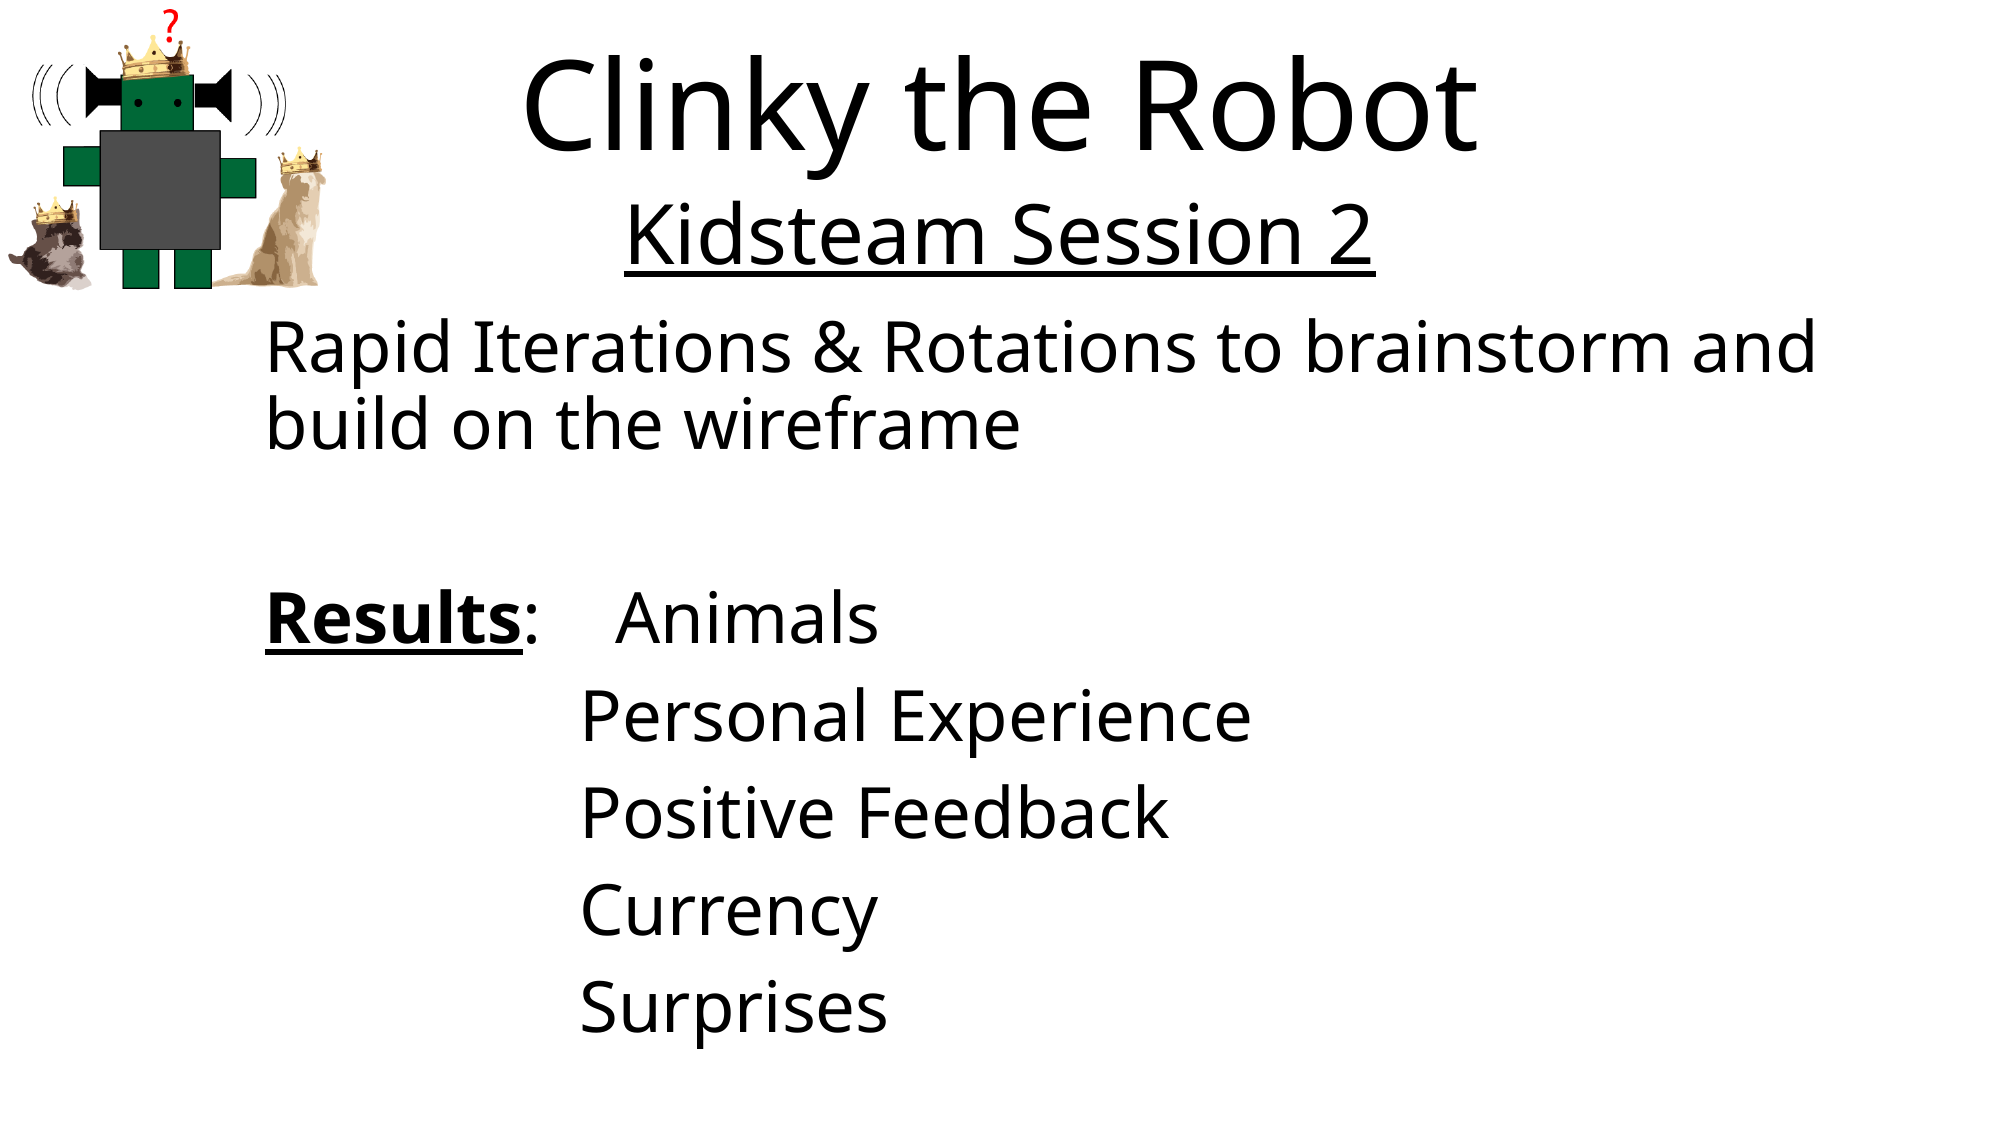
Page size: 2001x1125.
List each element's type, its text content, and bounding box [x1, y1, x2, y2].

subtitle Kidsteam Session 2 [356, 184, 1810, 298]
picture [0, 0, 356, 305]
text_box Rapid Iterations & Rotations to brainstorm and build on the wireframe Results: Animals Personal Experience Positive Feedback Currency Surprises [249, 304, 1870, 1125]
title Clinky the Robot [356, 30, 1750, 184]
